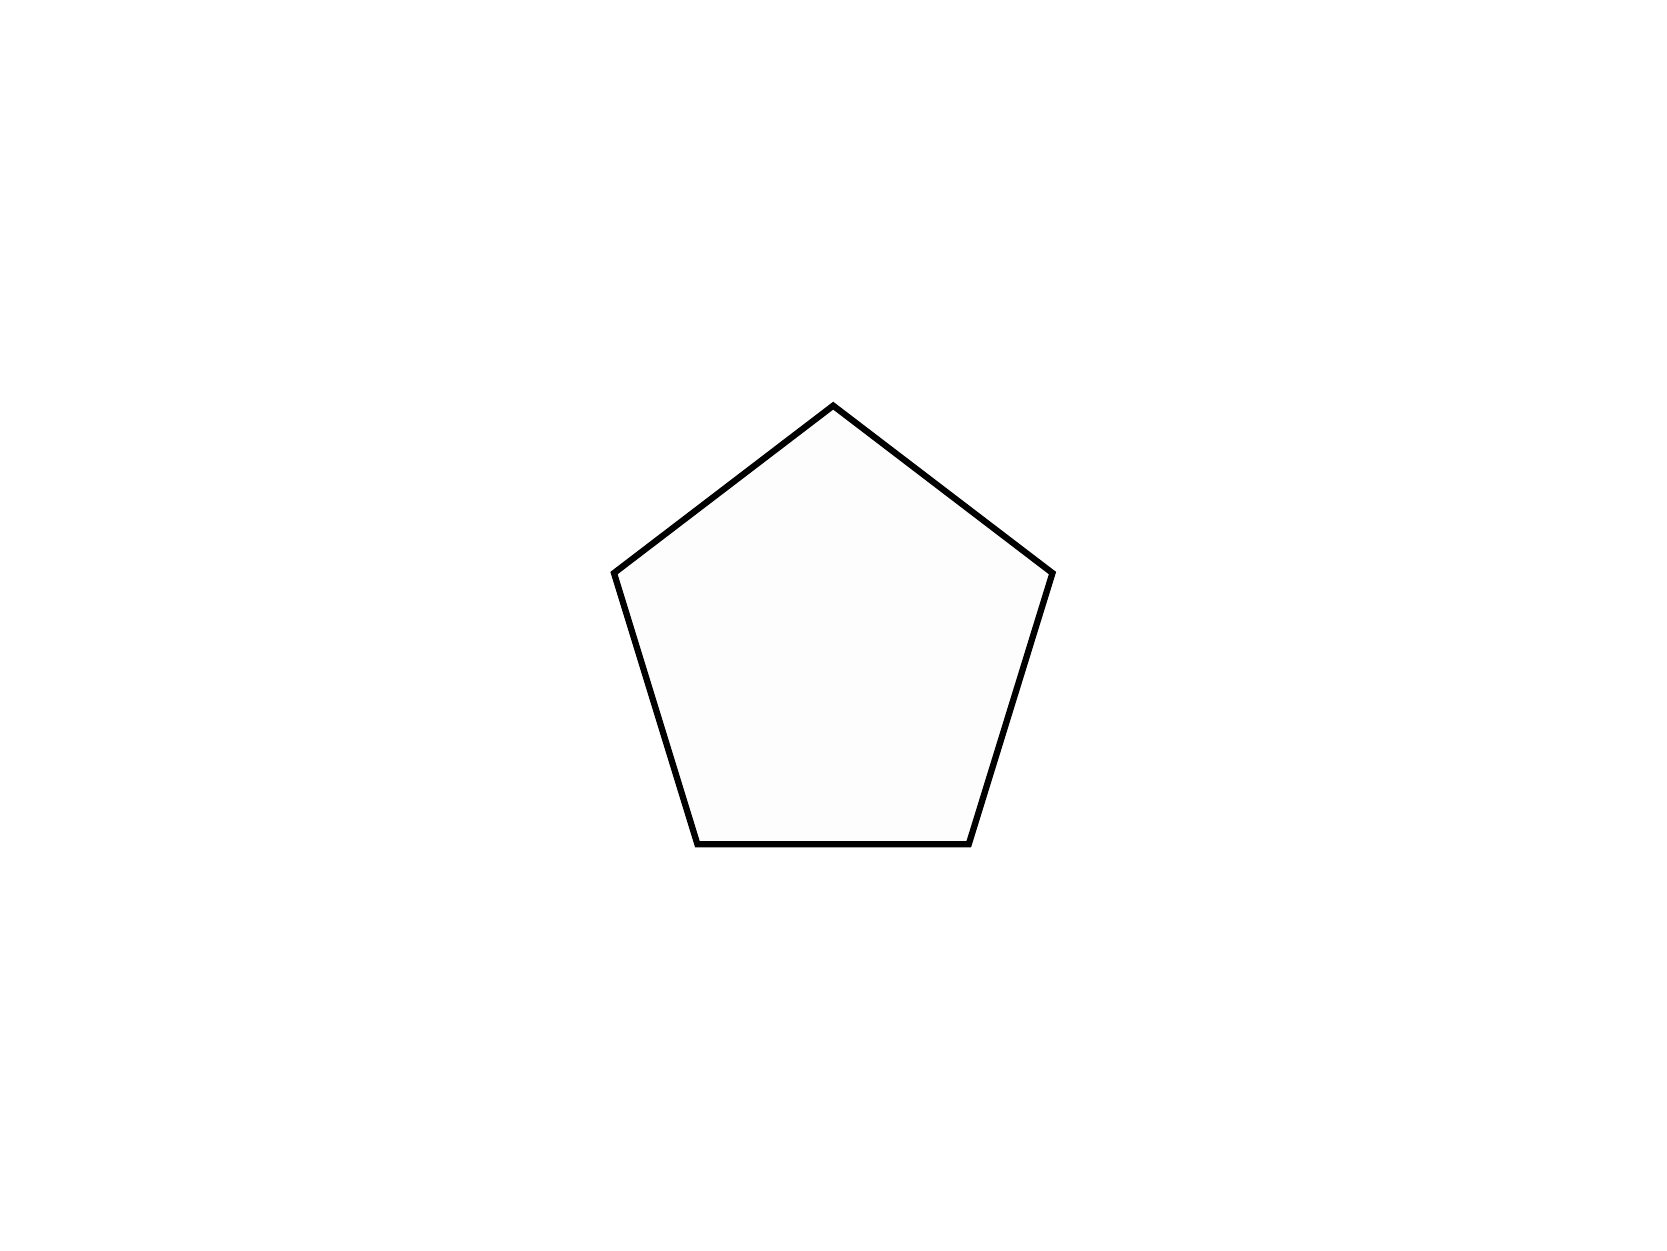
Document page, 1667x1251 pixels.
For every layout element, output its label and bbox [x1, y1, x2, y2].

text_box [612, 404, 1054, 846]
